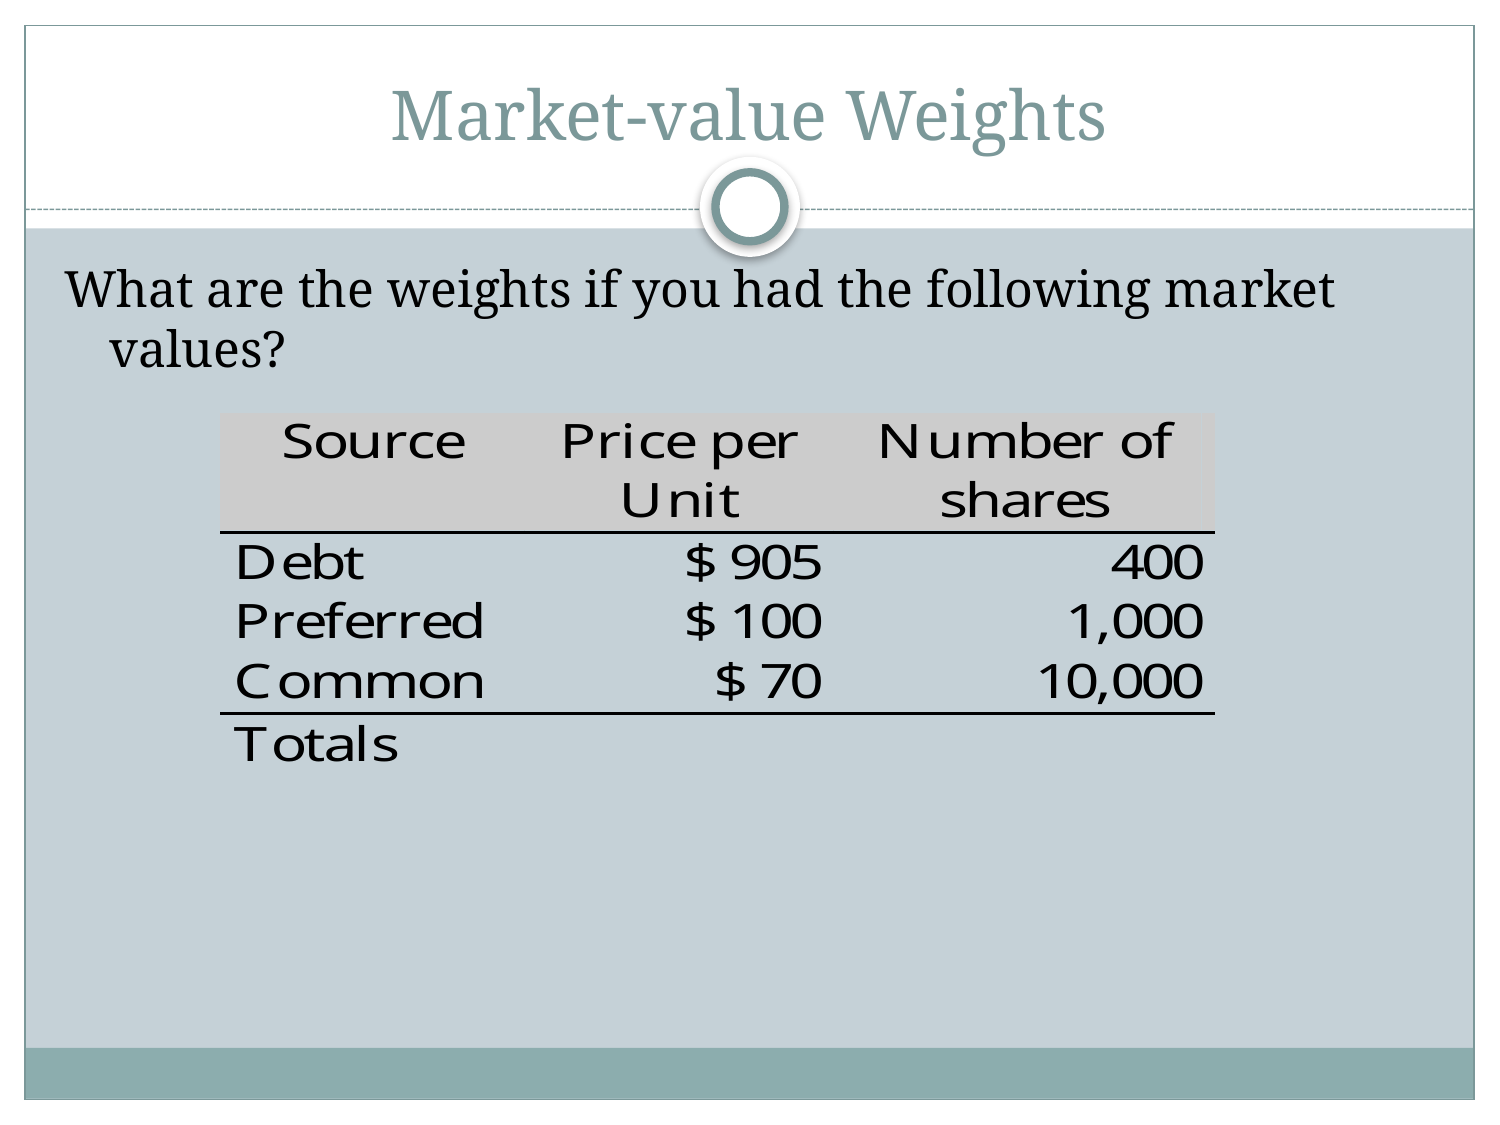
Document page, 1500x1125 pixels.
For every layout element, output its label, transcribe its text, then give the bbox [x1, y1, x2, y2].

title Market-value Weights [49, 37, 1450, 162]
list What are the weights if you had the following market values? [49, 250, 1445, 903]
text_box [199, 412, 1276, 926]
